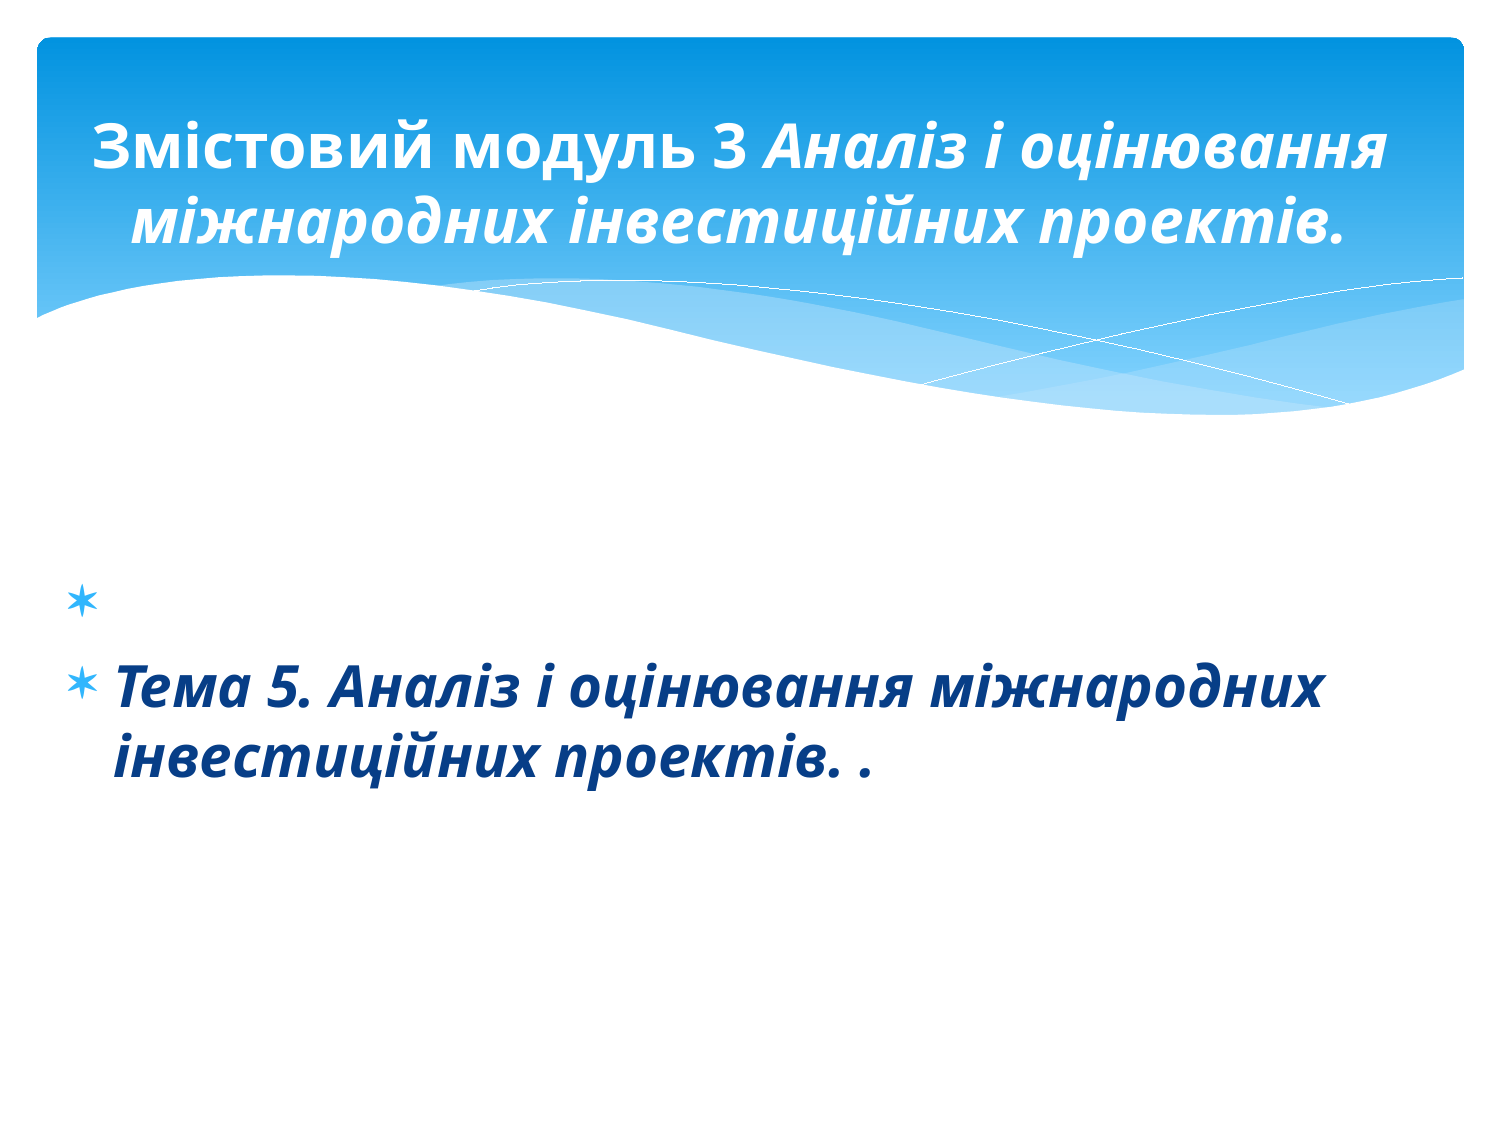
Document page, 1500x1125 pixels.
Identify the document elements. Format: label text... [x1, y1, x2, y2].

title Змістовий модуль 3 Аналіз і оцінювання міжнародних інвестиційних проектів. [64, 78, 1415, 284]
list Тема 5. Аналіз і оцінювання міжнародних інвестиційних проектів. . [53, 397, 1459, 1005]
